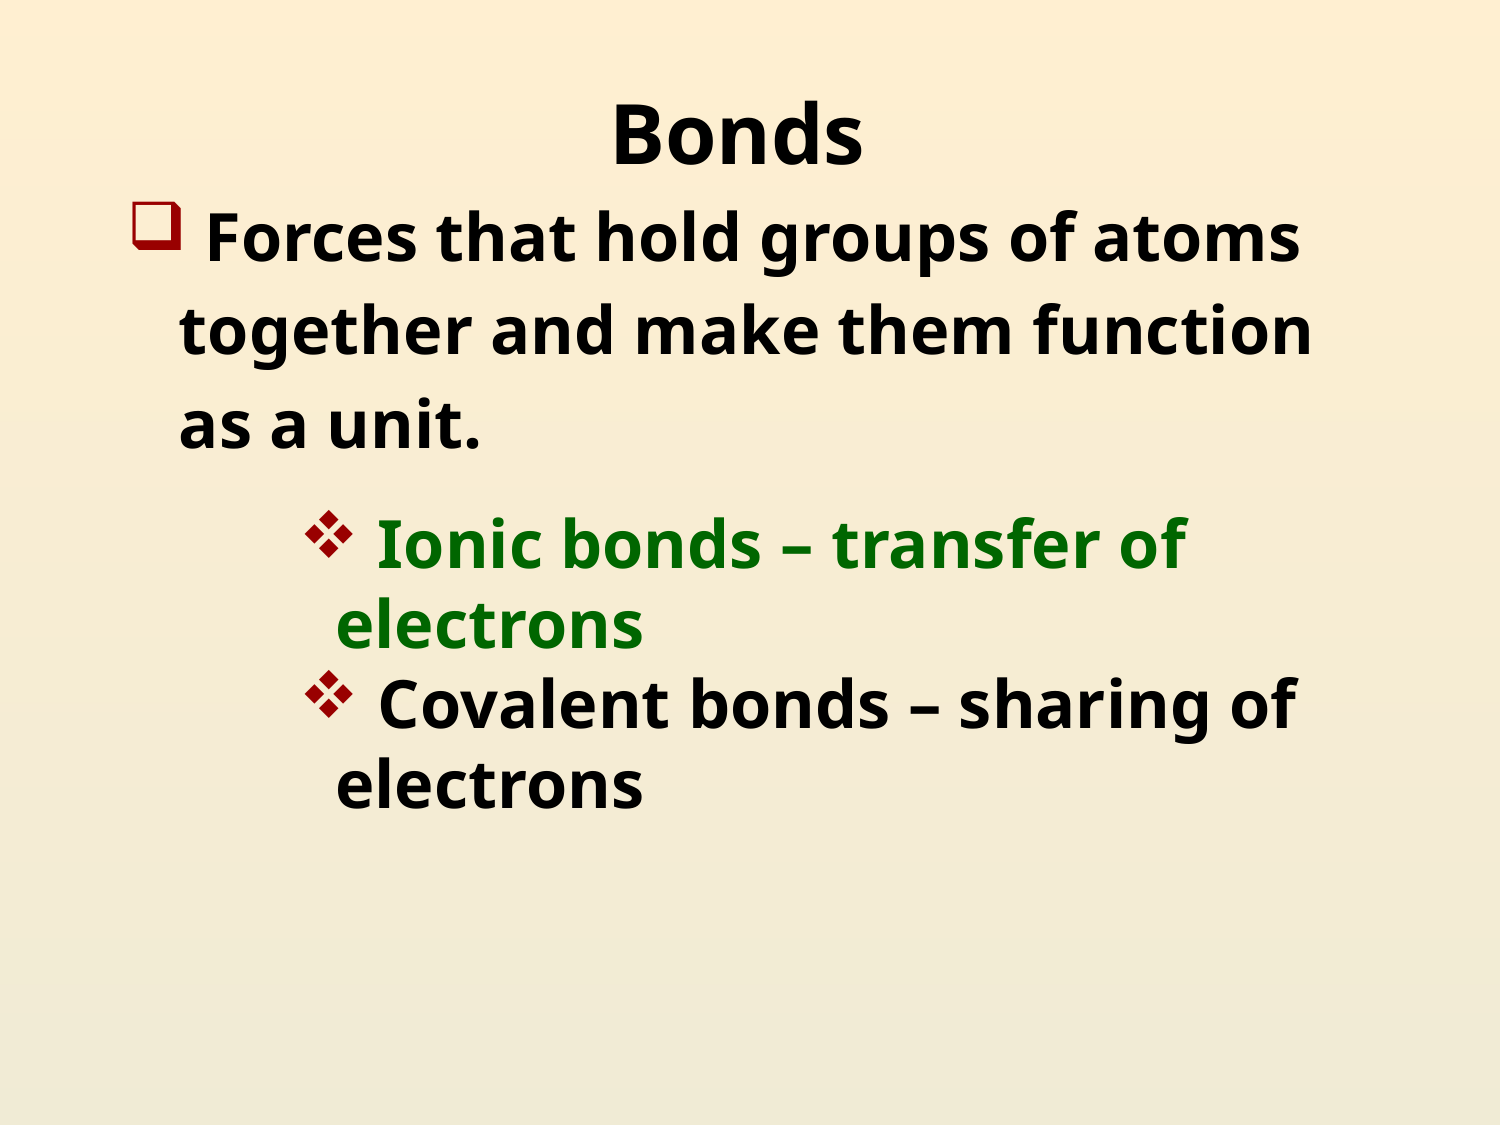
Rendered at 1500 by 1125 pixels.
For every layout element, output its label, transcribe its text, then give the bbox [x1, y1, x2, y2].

title Bonds [99, 74, 1376, 188]
text_box Ionic bonds – transfer of electrons Covalent bonds – sharing of electrons [284, 495, 1375, 830]
list Forces that hold groups of atoms together and make them function as a unit. [112, 187, 1388, 488]
